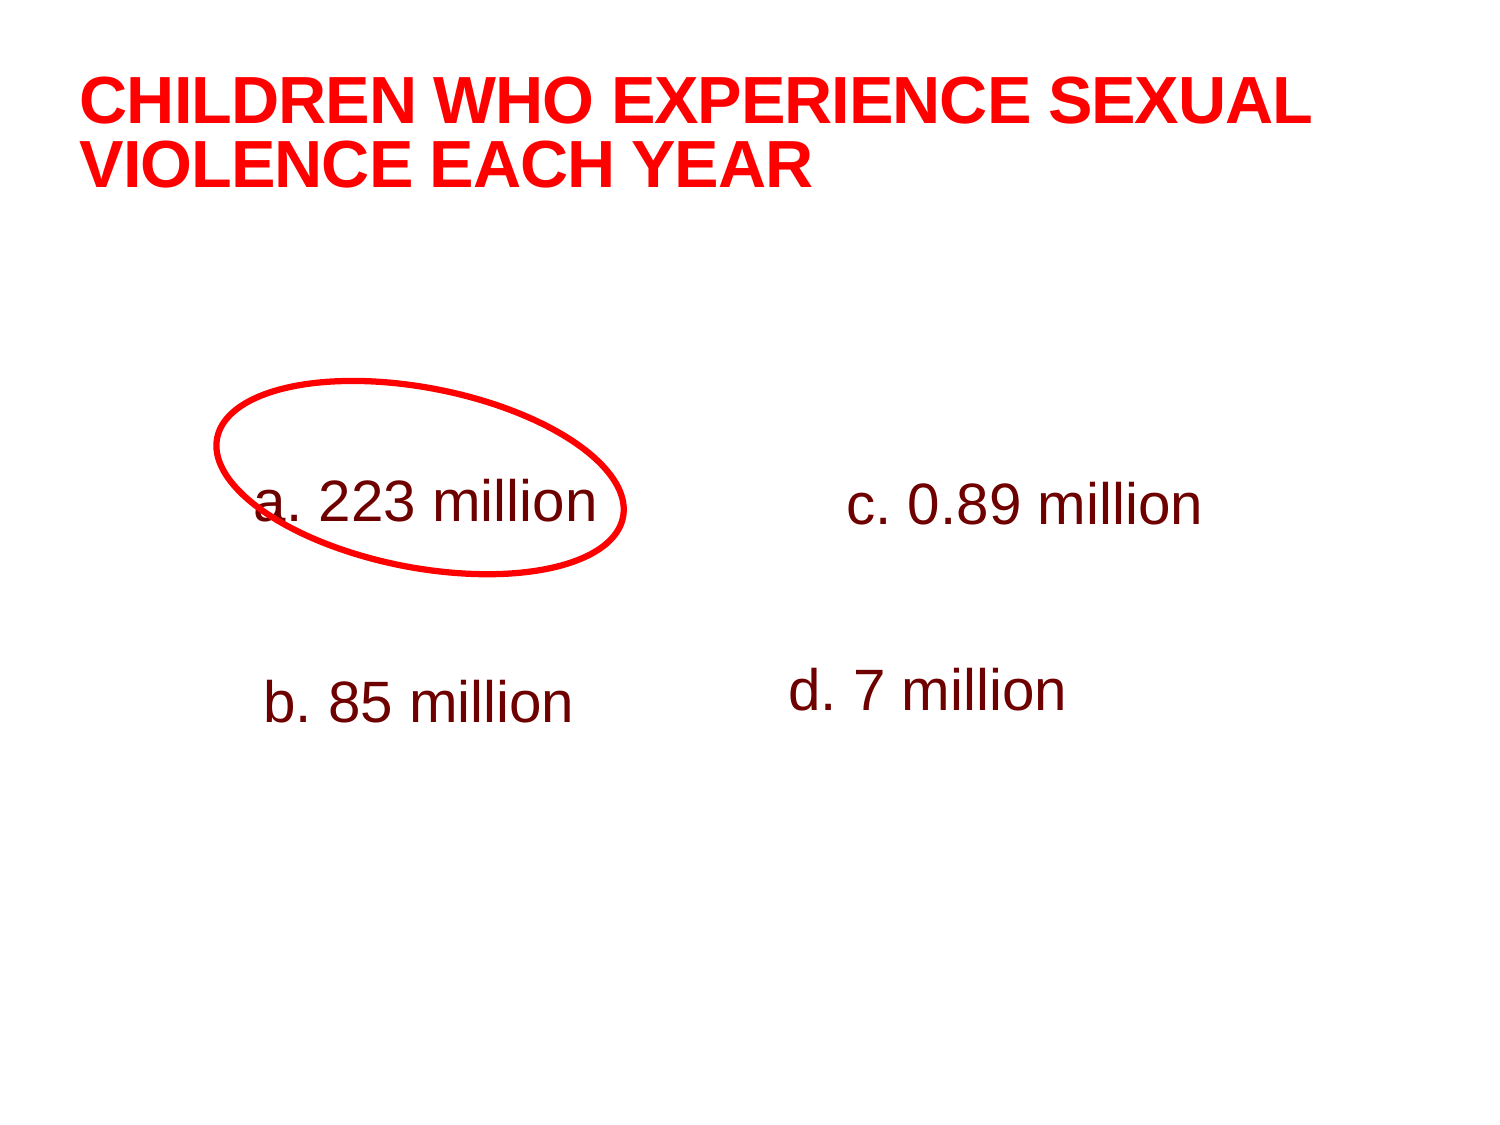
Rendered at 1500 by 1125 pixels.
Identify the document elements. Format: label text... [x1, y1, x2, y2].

text_box c. 0.89 million [662, 459, 1300, 562]
text_box a. 223 million [177, 456, 421, 570]
title CHILDREN WHO EXPERIENCE SEXUAL VIOLENCE EACH YEAr [64, 66, 1403, 209]
text_box [216, 380, 624, 575]
text_box b. 85 million [64, 657, 703, 760]
text_box a. 223 million [547, 456, 675, 570]
text_box d. 7 million [702, 644, 1284, 752]
